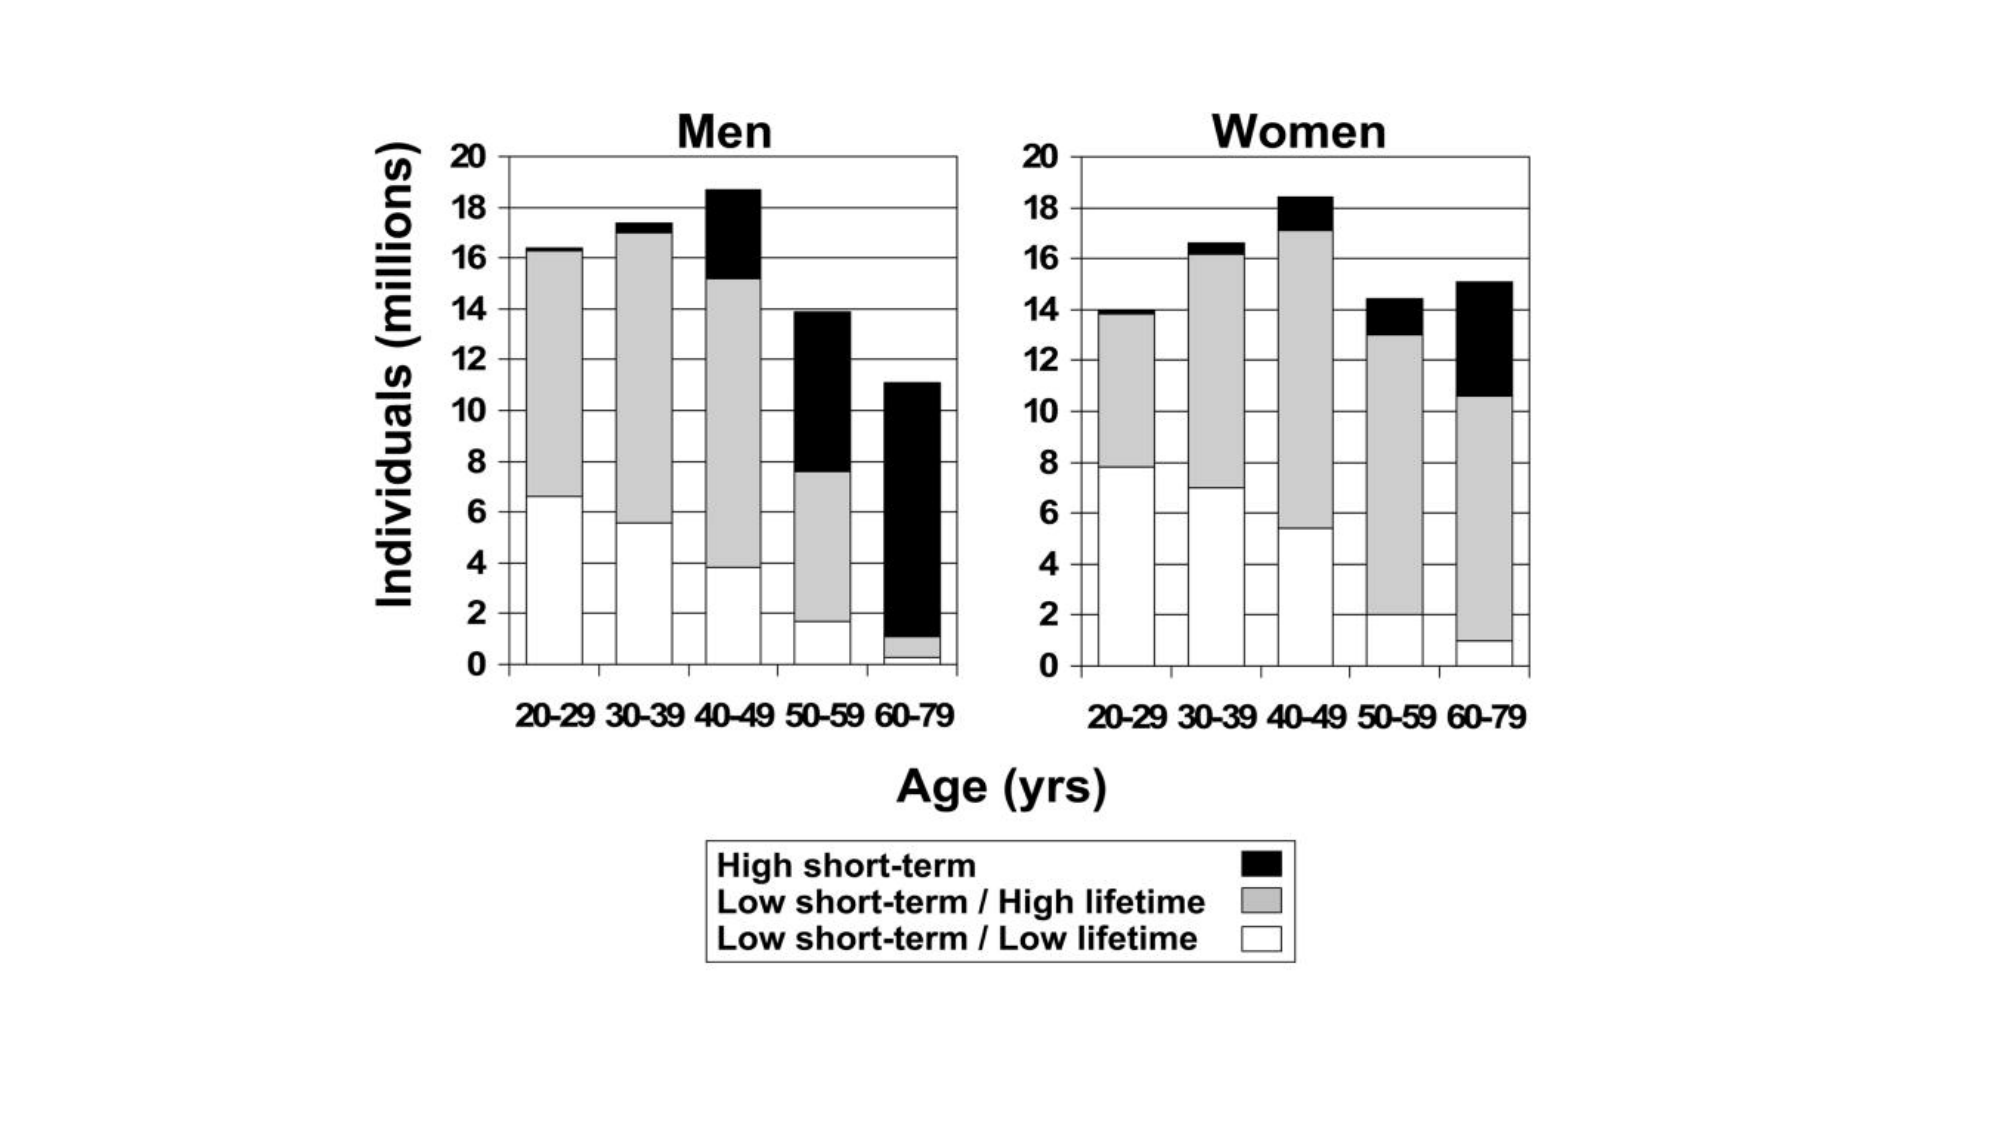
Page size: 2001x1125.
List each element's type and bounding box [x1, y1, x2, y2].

picture [362, 101, 1544, 976]
text_box [279, 42, 1697, 958]
